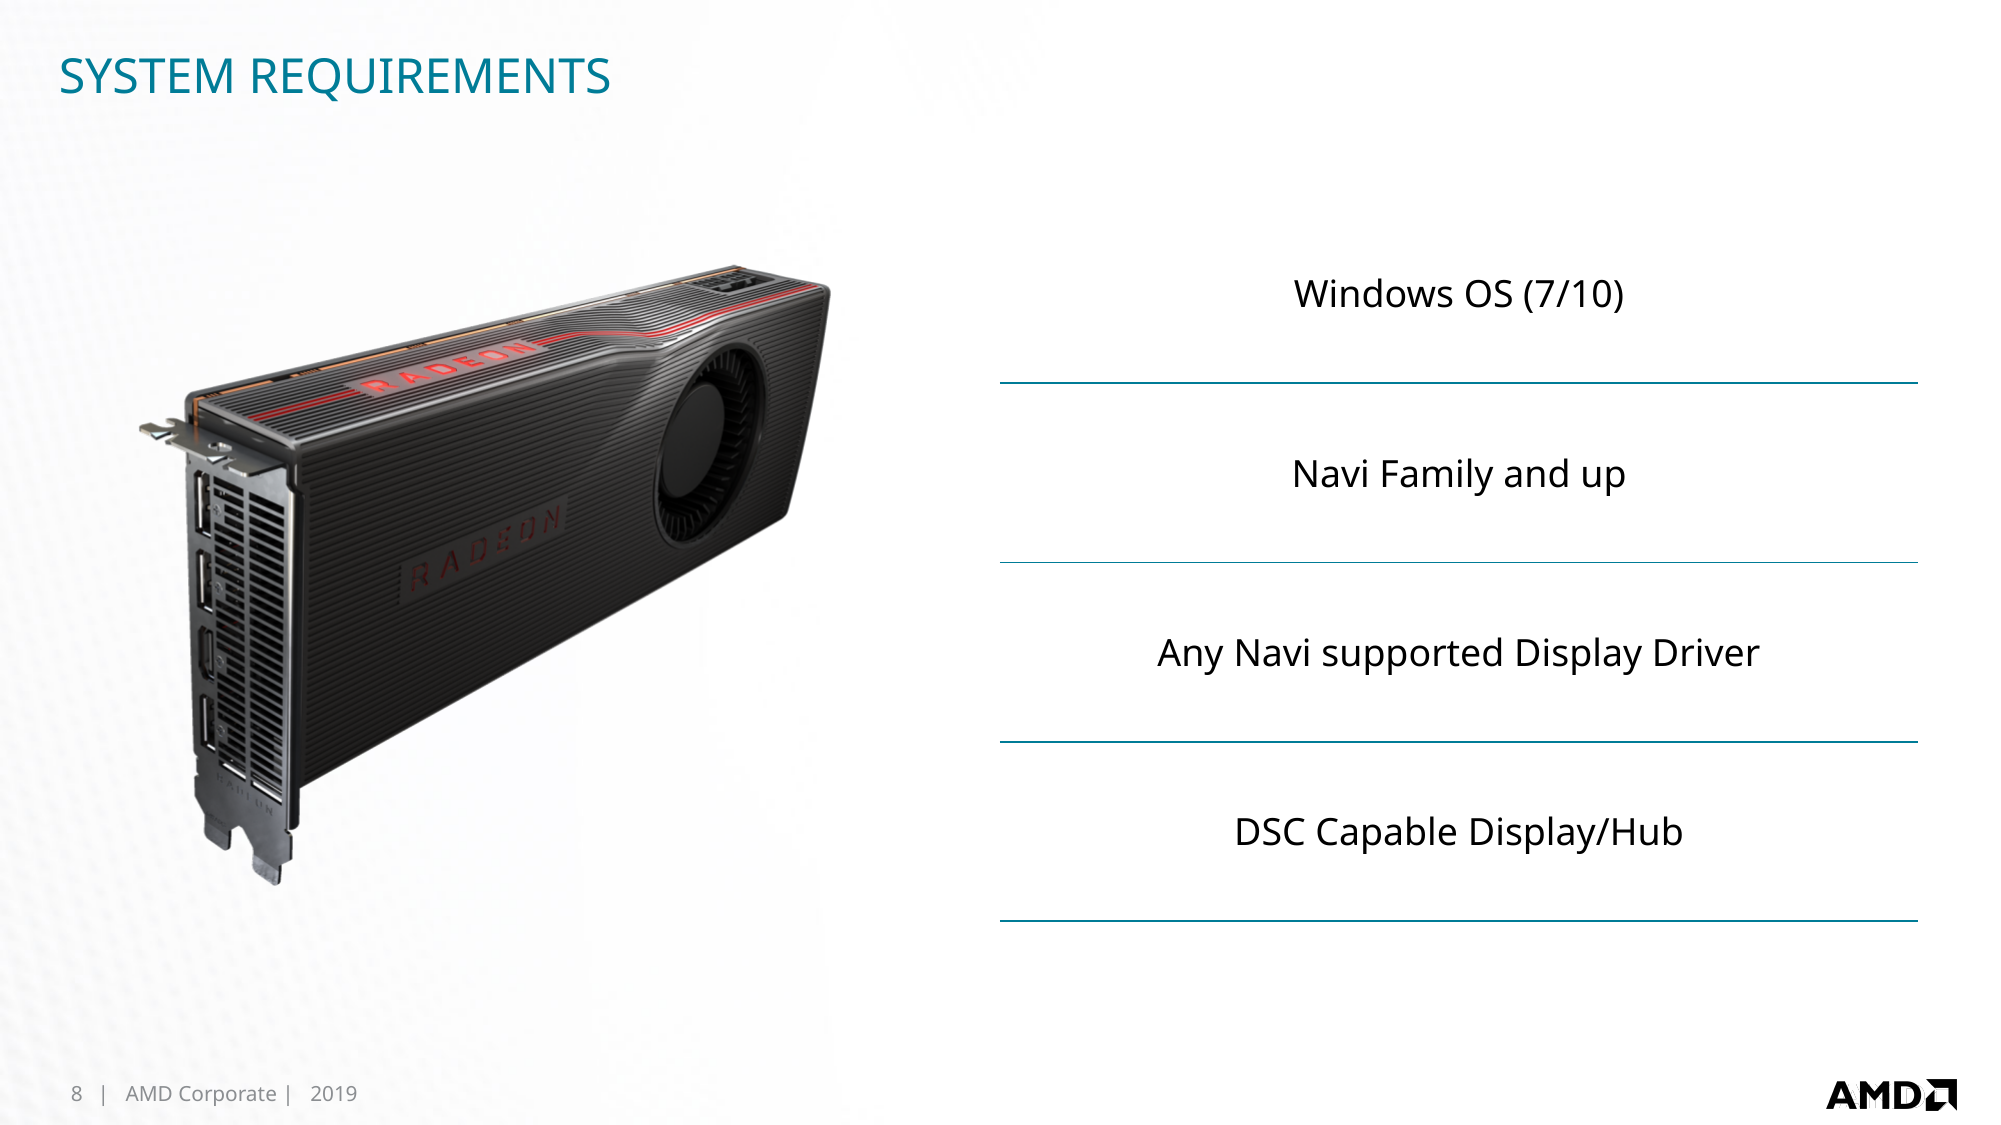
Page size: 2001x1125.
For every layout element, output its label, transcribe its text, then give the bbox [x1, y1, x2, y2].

table_cell DSC Capable Display/Hub [1000, 743, 1918, 920]
slide_number 8 [0, 1065, 98, 1125]
footer | AMD Corporate | 2019 [98, 1065, 773, 1125]
title SYSTEM REQUIREMENTS [43, 43, 1957, 112]
table_cell Any Navi supported Display Driver [1000, 563, 1918, 741]
table_cell Navi Family and up [1000, 384, 1918, 562]
table_header Windows OS (7/10) [1000, 204, 1918, 382]
picture [0, 0, 2000, 1125]
